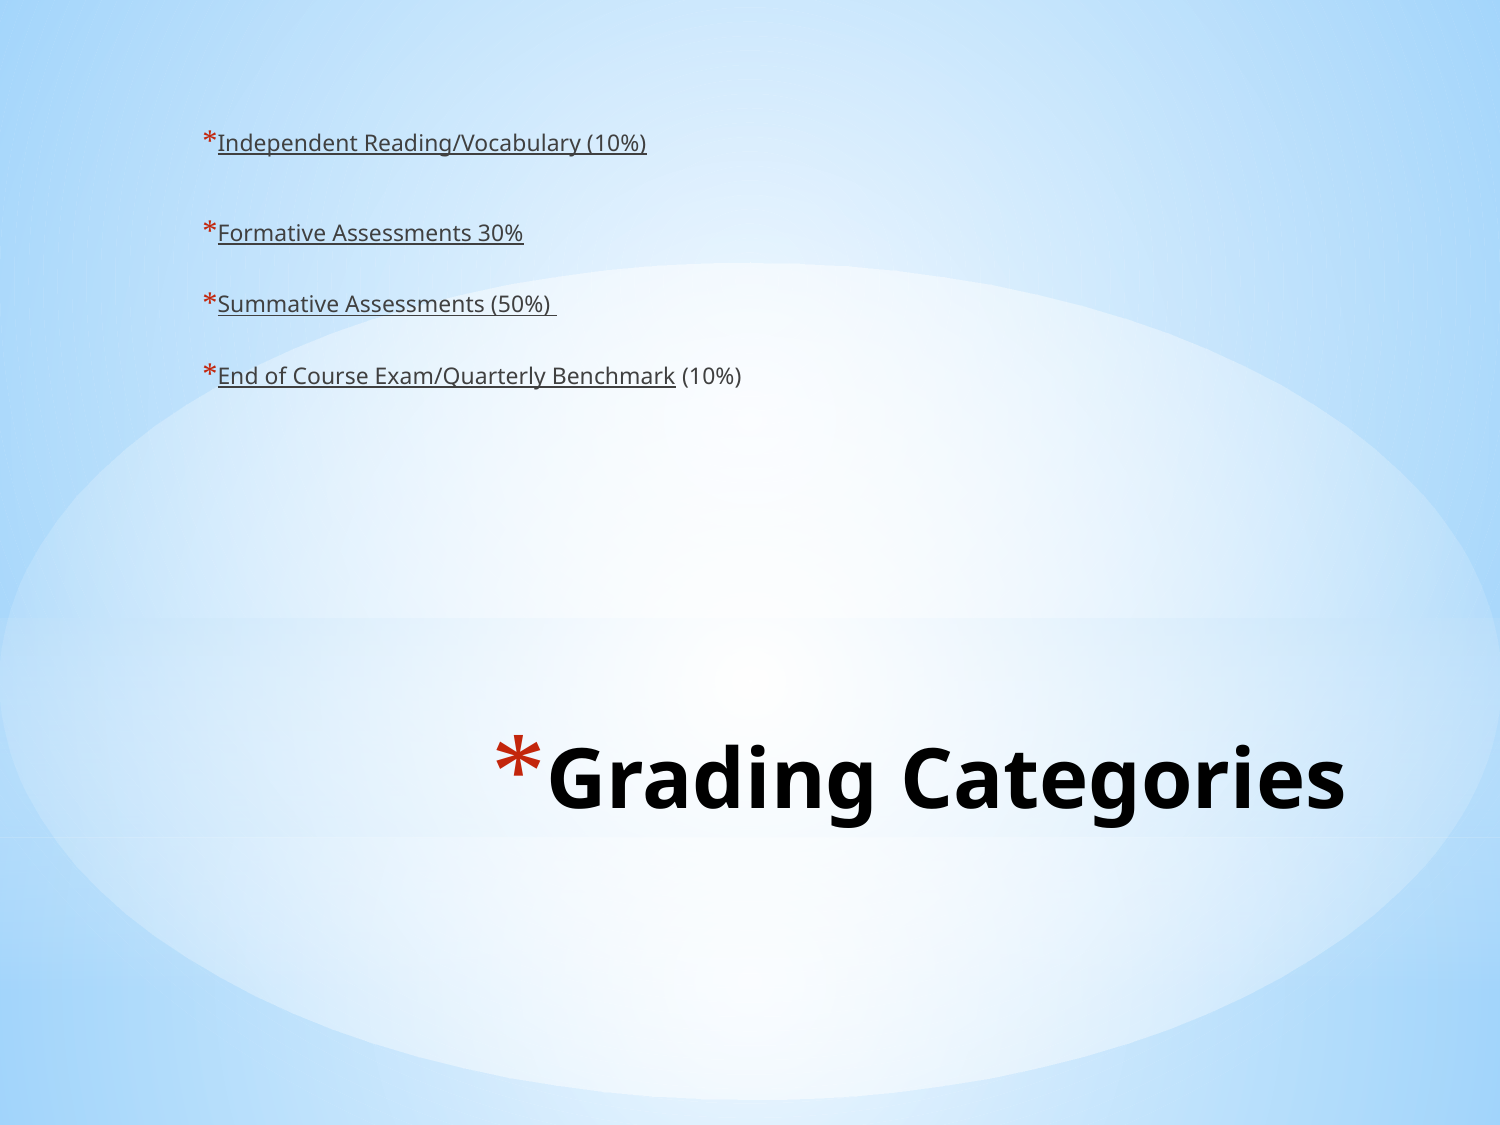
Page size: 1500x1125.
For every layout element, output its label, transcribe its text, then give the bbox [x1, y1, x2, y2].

title Grading Categories [294, 717, 1363, 905]
list Independent Reading/Vocabulary (10%) Formative Assessments 30% Summative Assessments (50%) End of Course Exam/Quarterly Benchmark (10%) [187, 112, 1238, 475]
